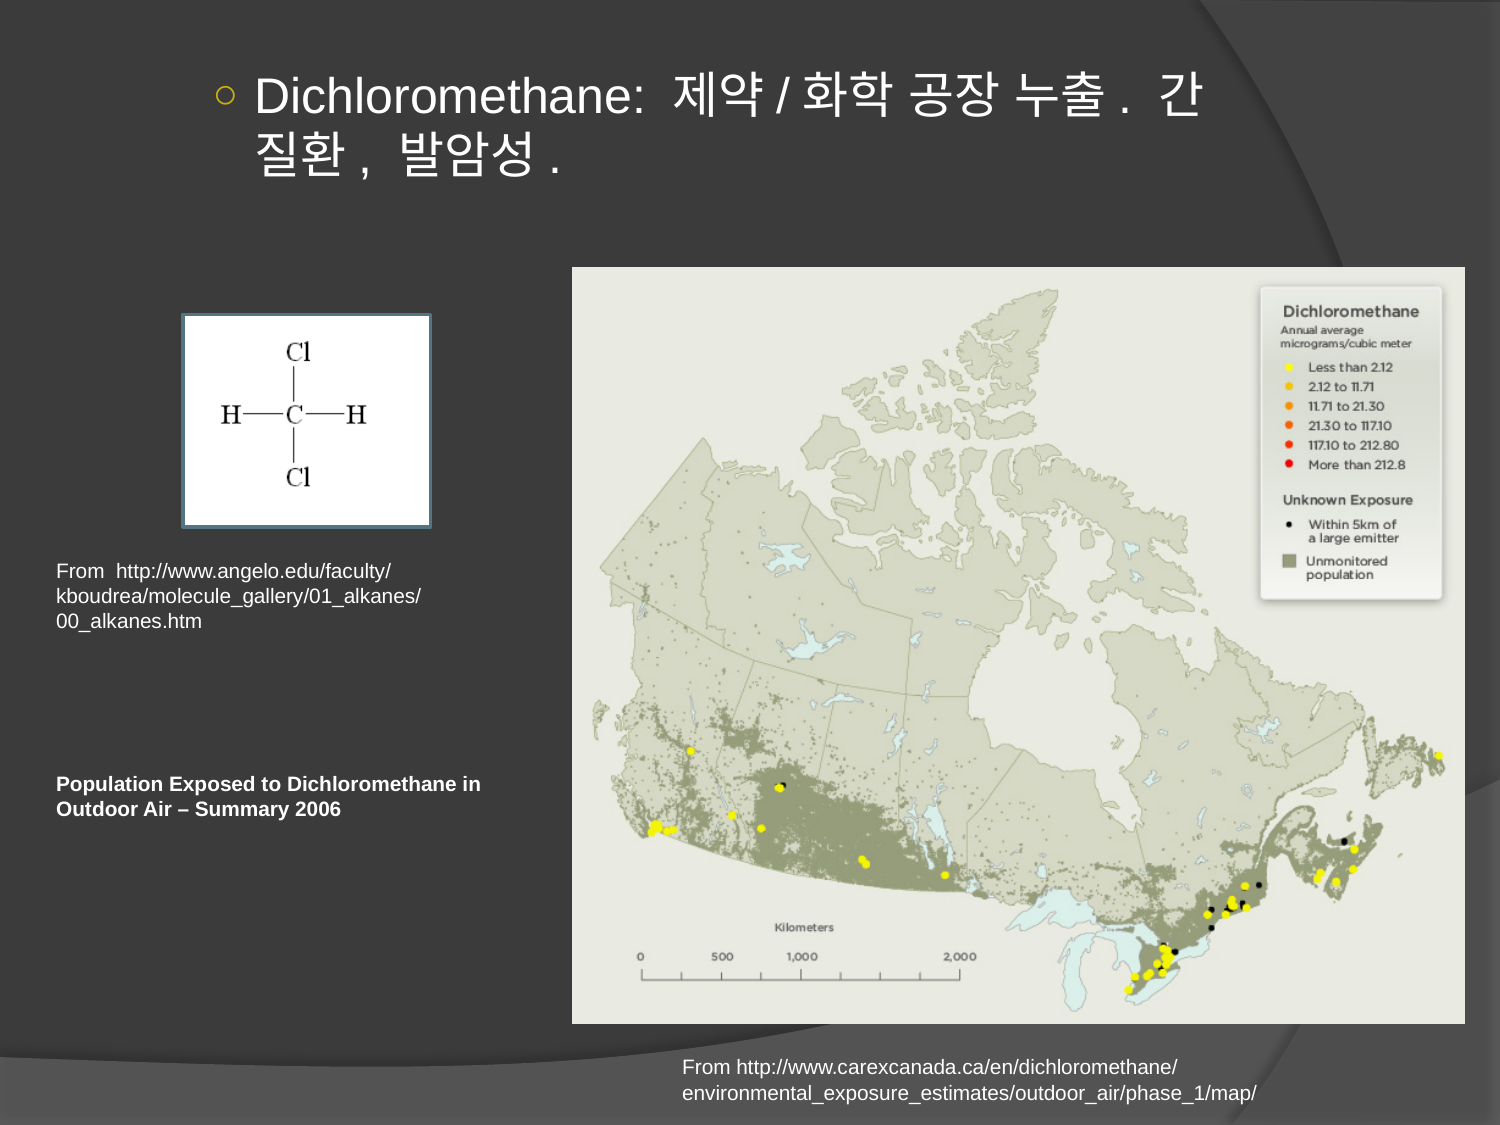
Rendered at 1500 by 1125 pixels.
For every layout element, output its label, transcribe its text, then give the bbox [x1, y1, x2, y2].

text_box From http://www.angelo.edu/faculty/kboudrea/molecule_gallery/01_alkanes/00_alkanes.htm [41, 550, 514, 641]
picture [218, 337, 371, 490]
picture [572, 266, 1465, 1025]
list Dichloromethane: 제약/화학 공장 누출. 간 질환, 발암성. [75, 56, 1300, 799]
text_box Population Exposed to Dichloromethane in Outdoor Air – Summary 2006 [41, 763, 538, 828]
text_box From http://www.carexcanada.ca/en/dichloromethane/environmental_exposure_estimates/outdoor_air/phase_1/map/ [667, 1046, 1477, 1112]
